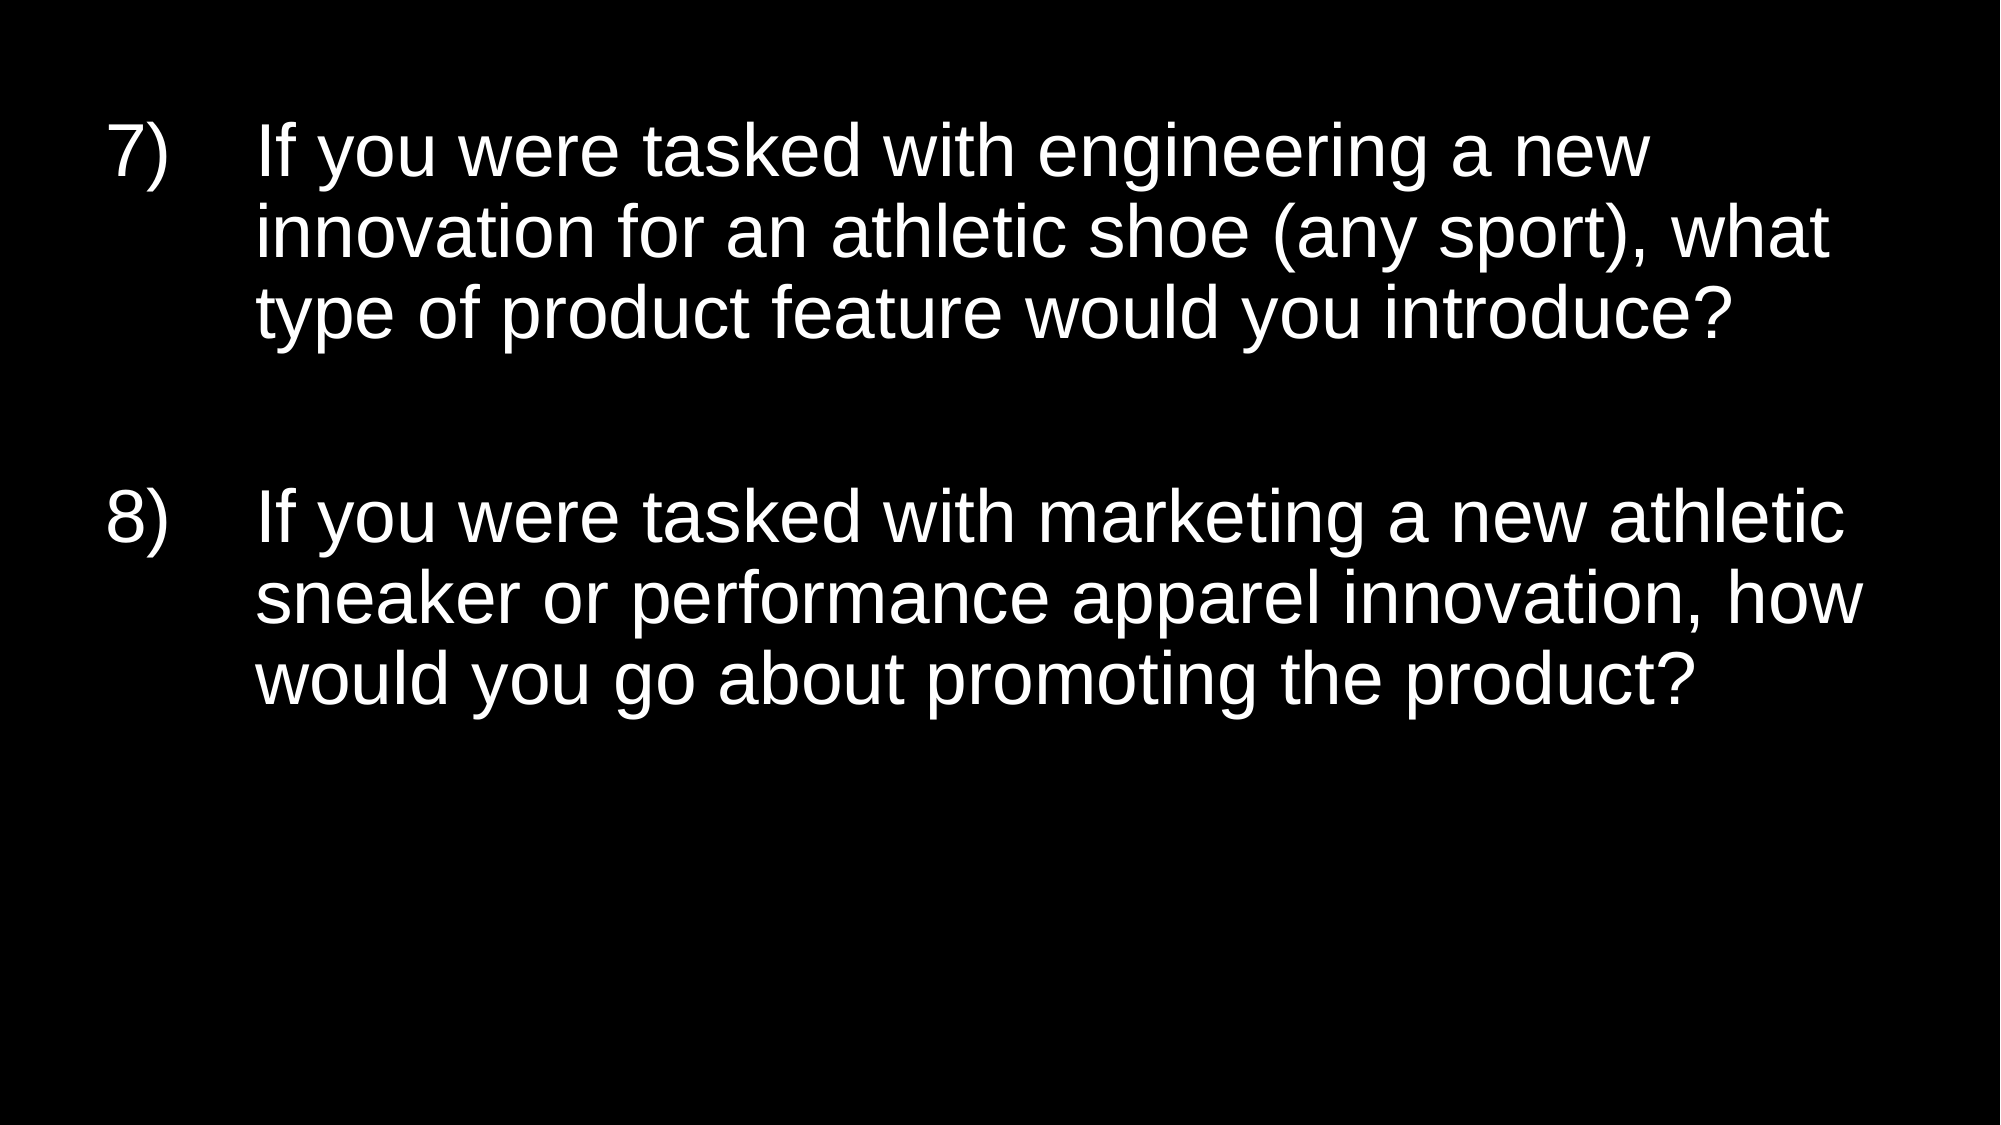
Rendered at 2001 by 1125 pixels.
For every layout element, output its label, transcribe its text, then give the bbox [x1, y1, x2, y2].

subtitle If you were tasked with engineering a new innovation for an athletic shoe (any sport), what type of product feature would you introduce? If you were tasked with marketing a new athletic sneaker or performance apparel innovation, how would you go about promoting the product? [90, 104, 1910, 377]
